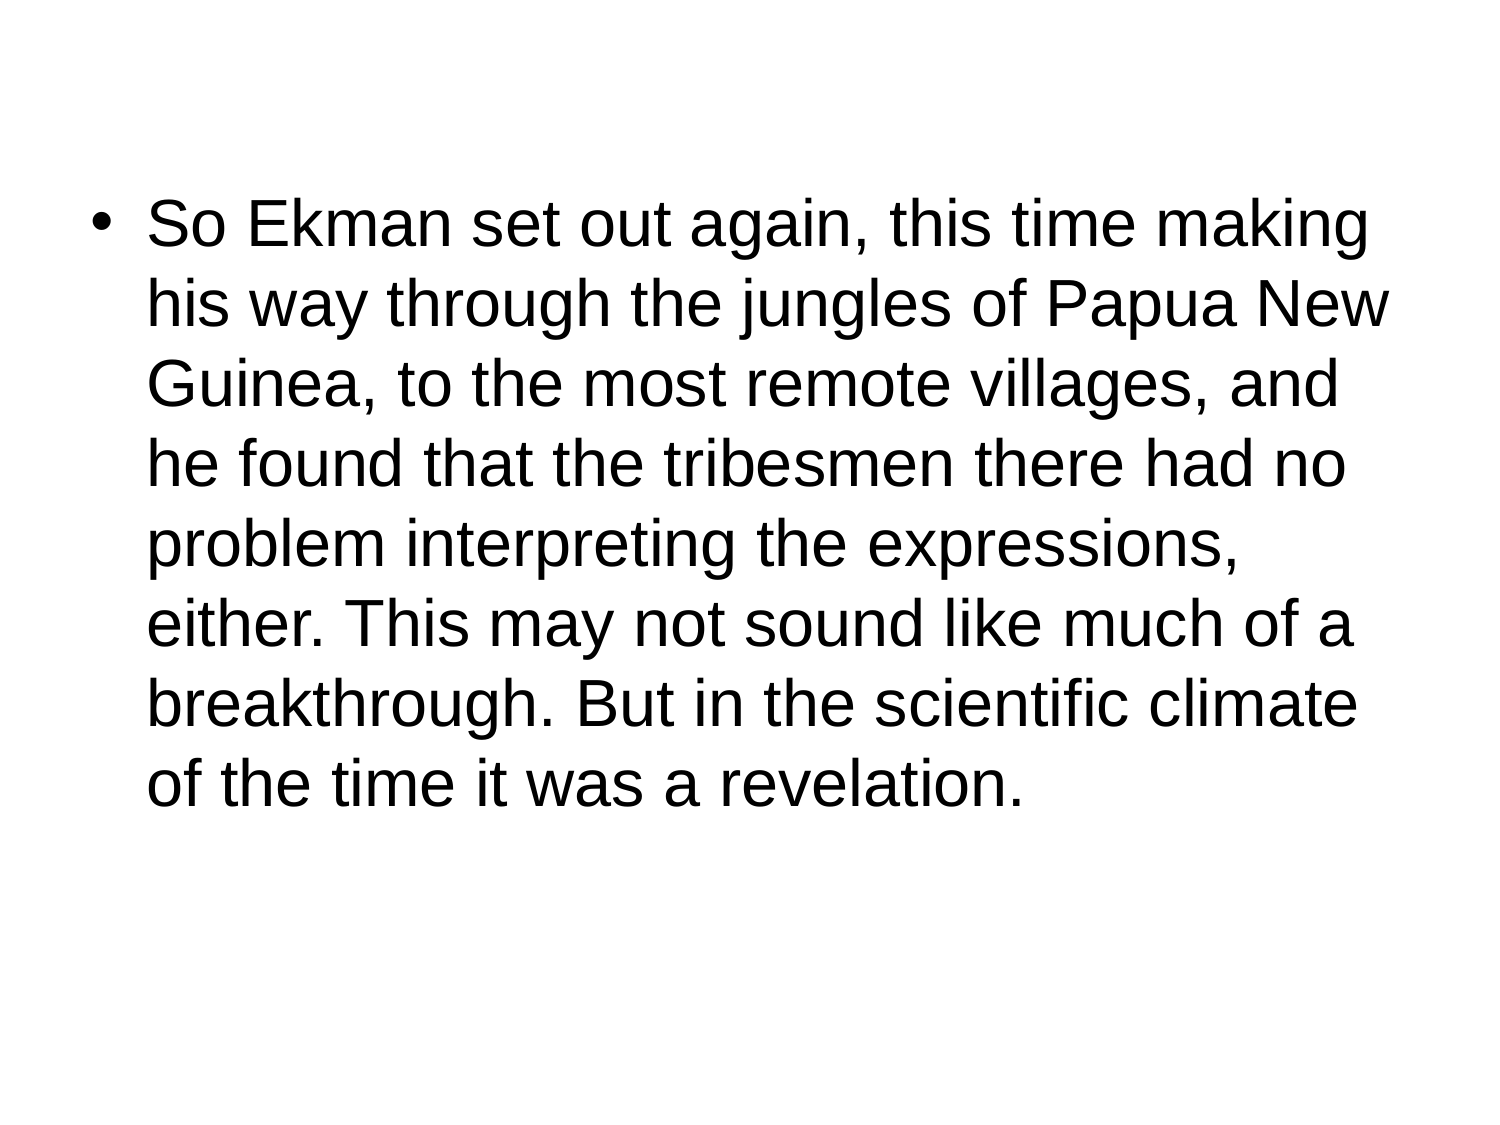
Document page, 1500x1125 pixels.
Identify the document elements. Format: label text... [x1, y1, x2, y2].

list So Ekman set out again, this time making his way through the jungles of Papua New Guinea, to the most remote villages, and he found that the tribesmen there had no problem interpreting the expressions, either. This may not sound like much of a breakthrough. But in the scientific climate of the time it was a revelation. [75, 172, 1425, 1005]
